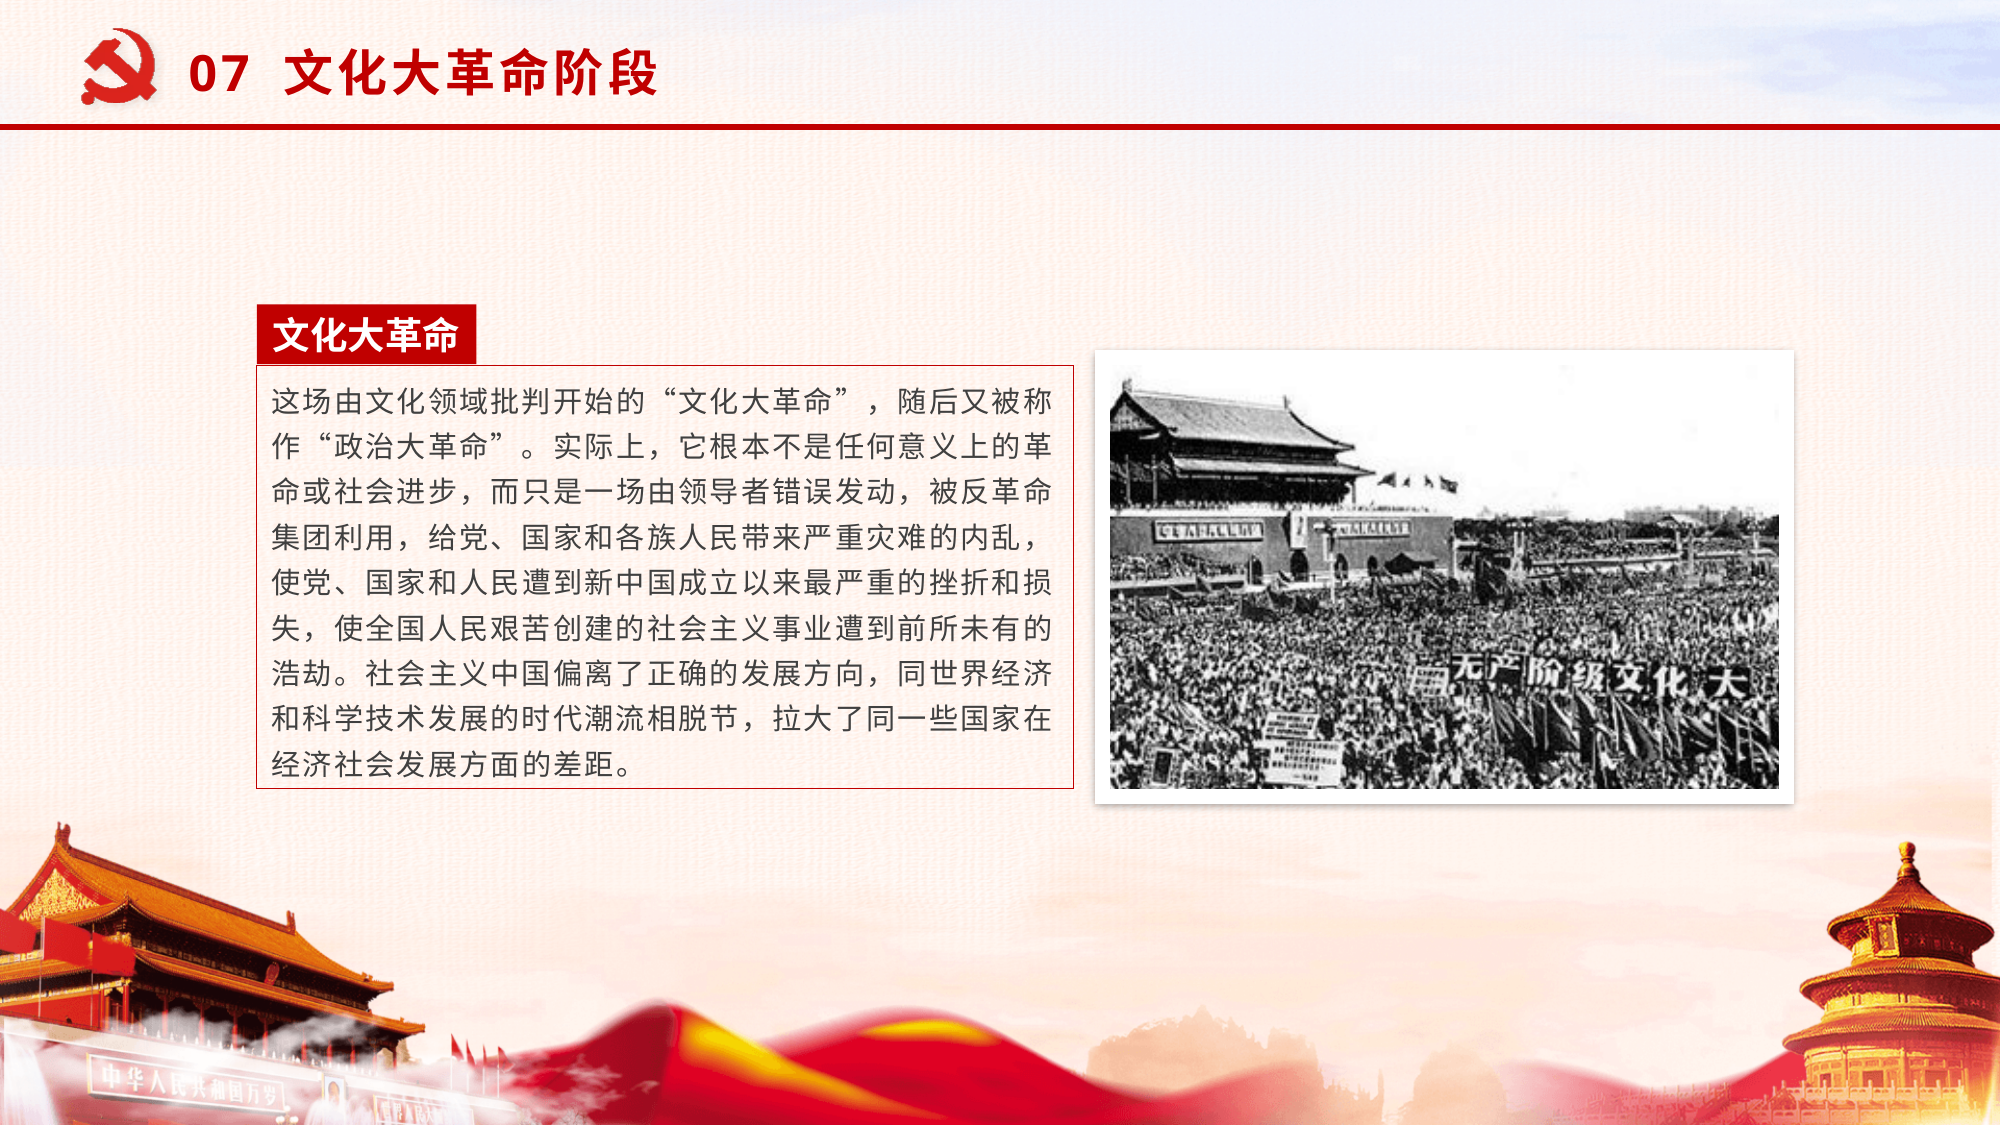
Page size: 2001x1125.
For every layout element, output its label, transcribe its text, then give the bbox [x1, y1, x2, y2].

picture [0, 130, 2000, 1125]
picture [0, 0, 2000, 124]
text_box 这场由文化领域批判开始的“文化大革命”，随后又被称作“政治大革命”。实际上，它根本不是任何意义上的革命或社会进步，而只是一场由领导者错误发动，被反革命集团利用，给党、国家和各族人民带来严重灾难的内乱，使党、国家和人民遭到新中国成立以来最严重的挫折和损失，使全国人民艰苦创建的社会主义事业遭到前所未有的浩劫。社会主义中国偏离了正确的发展方向，同世界经济和科学技术发展的时代潮流相脱节，拉大了同一些国家在经济社会发展方面的差距。 [256, 365, 1074, 789]
text_box 07 文化大革命阶段 [178, 34, 689, 109]
text_box 文化大革命 [256, 304, 477, 365]
